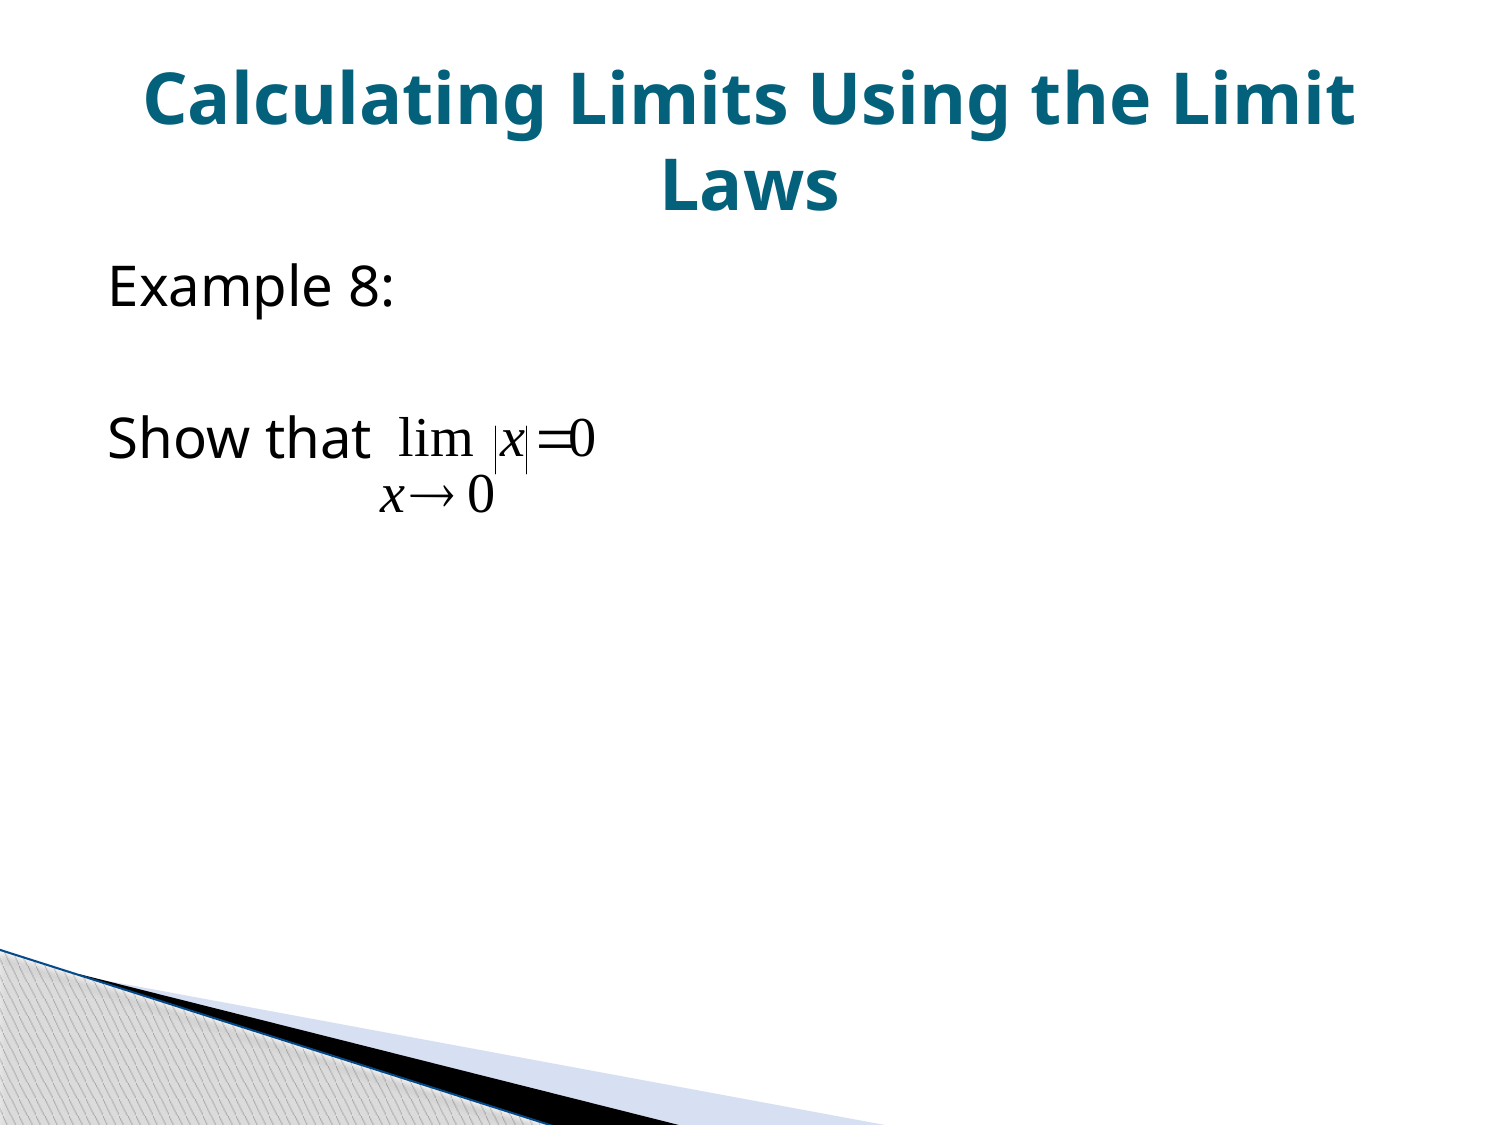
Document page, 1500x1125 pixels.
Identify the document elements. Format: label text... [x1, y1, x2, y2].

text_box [374, 412, 599, 519]
title Calculating Limits Using the Limit Laws [75, 45, 1425, 233]
list Example 8: Show that [75, 243, 1425, 986]
